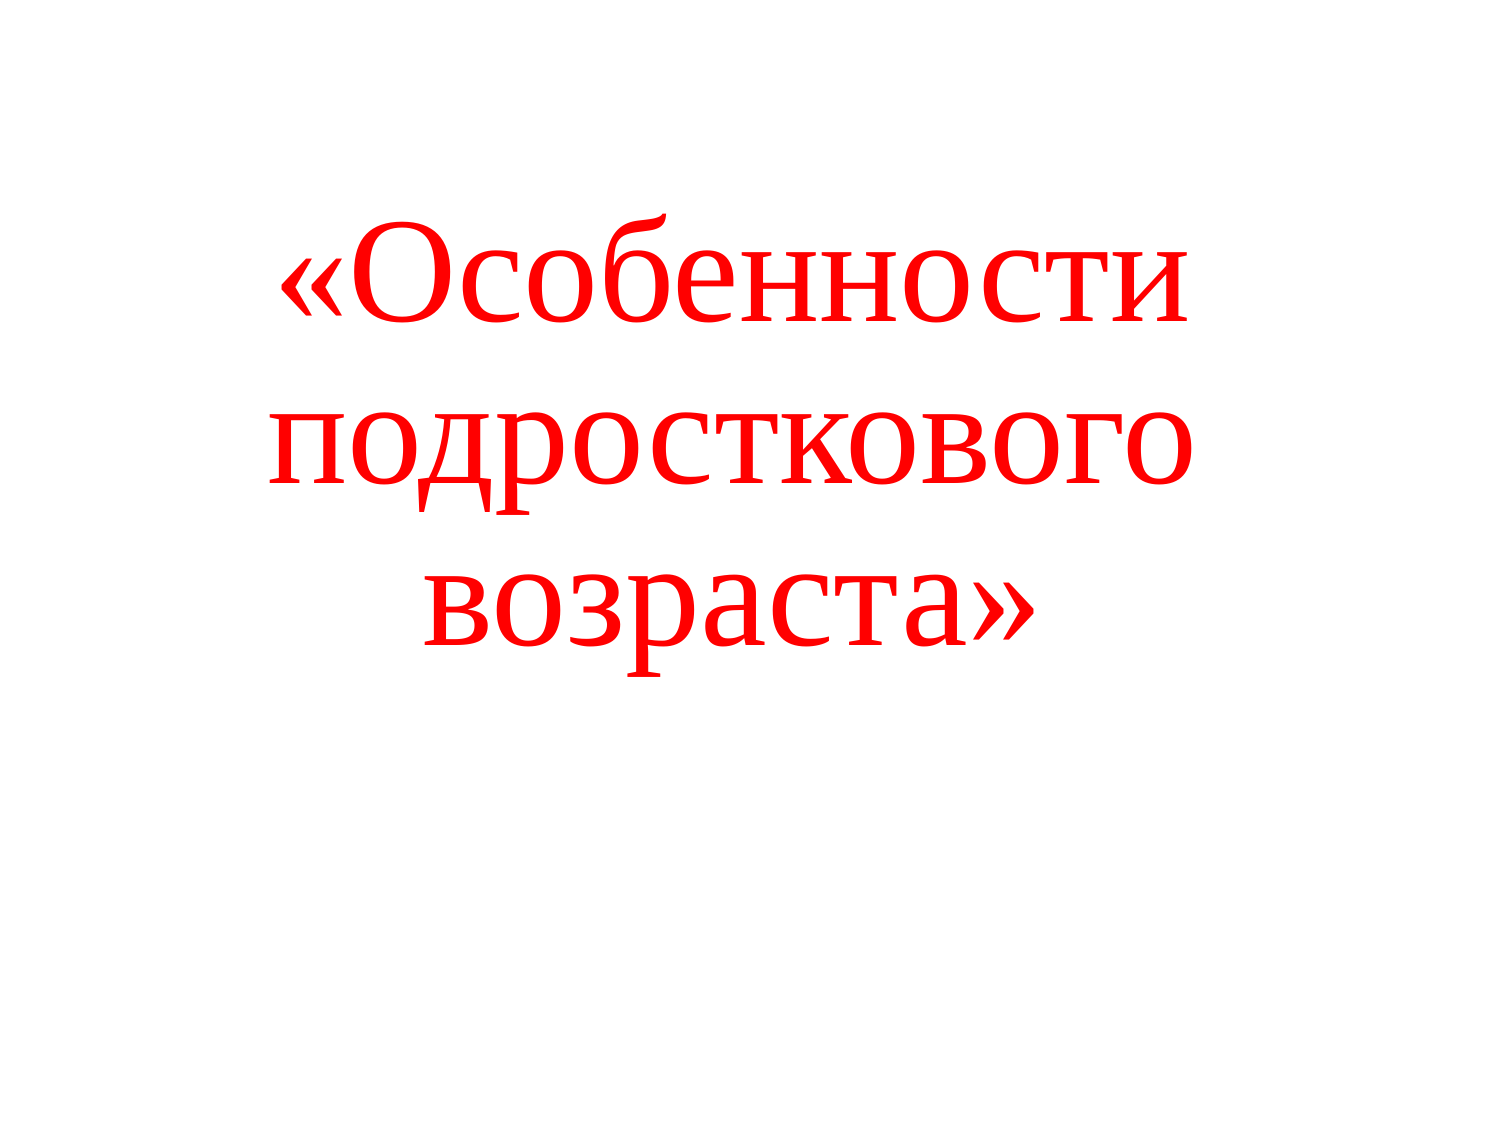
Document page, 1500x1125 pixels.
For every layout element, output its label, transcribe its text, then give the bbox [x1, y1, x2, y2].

title «Особенности подросткового возраста» [88, 385, 1377, 686]
